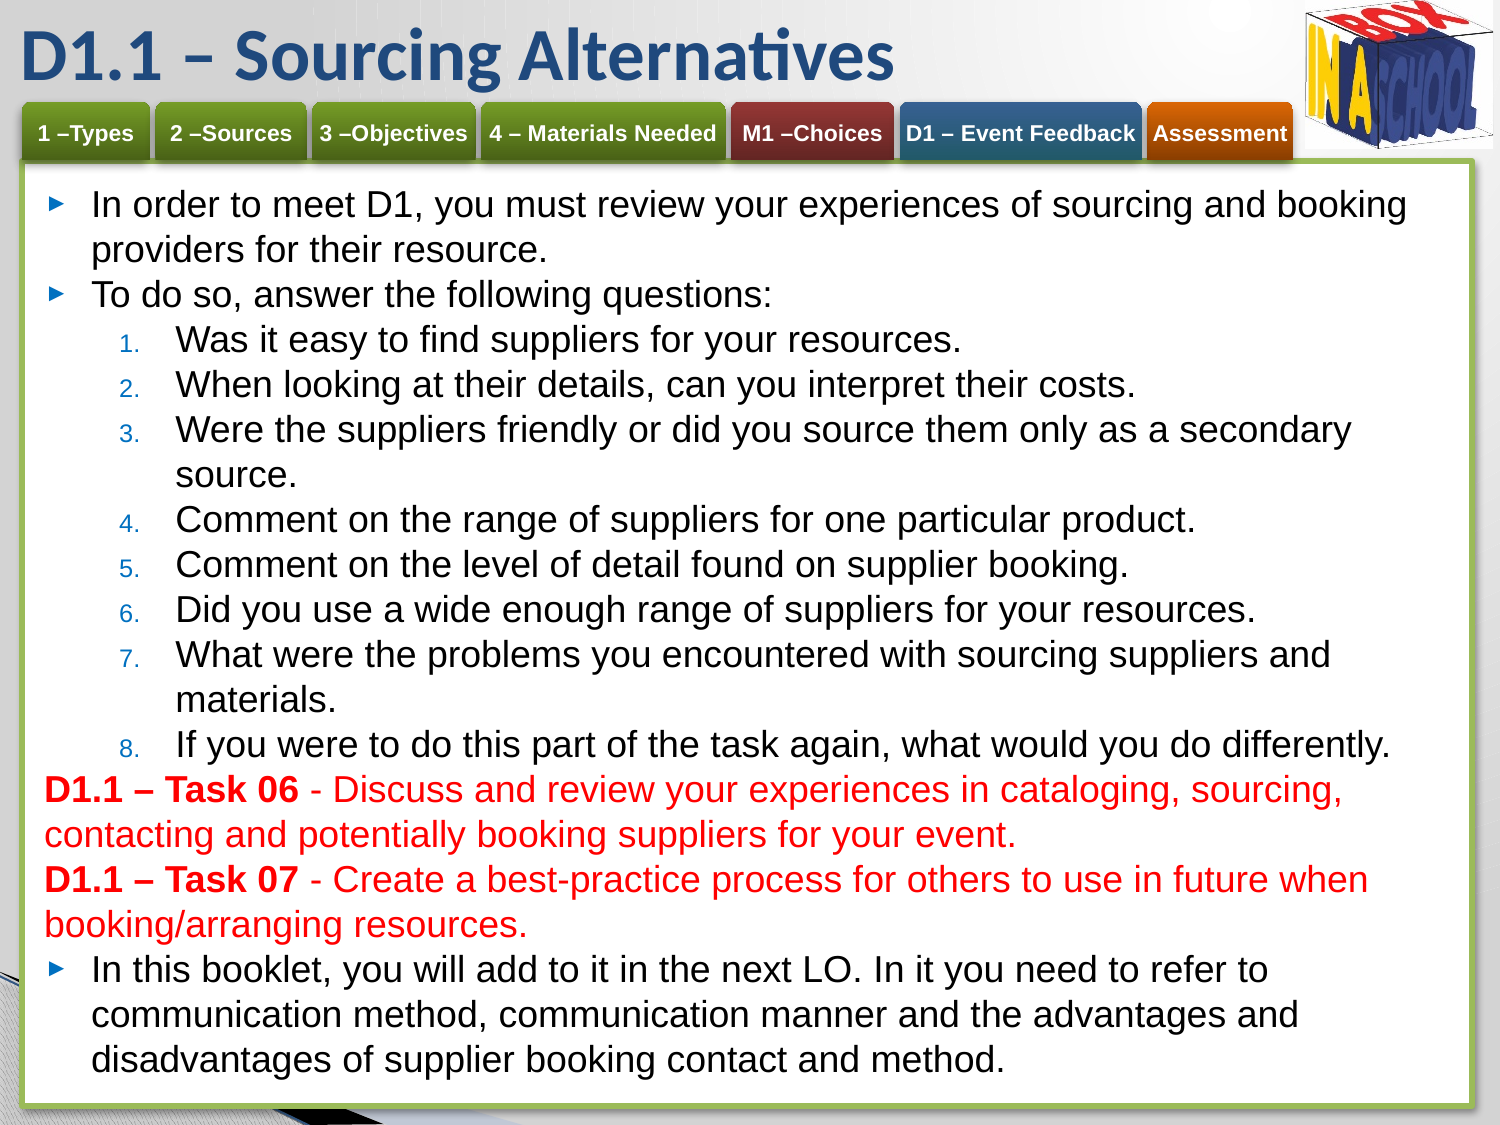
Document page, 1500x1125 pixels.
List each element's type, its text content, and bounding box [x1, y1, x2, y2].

text_box In order to meet D1, you must review your experiences of sourcing and booking providers for their resource. To do so, answer the following questions: Was it easy to find suppliers for your resources. When looking at their details, can you interpret their costs. Were the suppliers friendly or did you source them only as a secondary source. Comment on the range of suppliers for one particular product. Comment on the level of detail found on supplier booking. Did you use a wide enough range of suppliers for your resources. What were the problems you encountered with sourcing suppliers and materials. If you were to do this part of the task again, what would you do differently. D1.1 – Task 06 - Discuss and review your experiences in cataloging, sourcing, contacting and potentially booking suppliers for your event. D1.1 – Task 07 - Create a best-practice process for others to use in future when booking/arranging resources. In this booklet, you will add to it in the next LO. In it you need to refer to communication method, communication manner and the advantages and disadvantages of supplier booking contact and method. [29, 172, 1459, 1088]
title D1.1 – Sourcing Alternatives [5, 0, 1270, 102]
picture [1305, 0, 1494, 149]
picture [281, 1114, 303, 1125]
